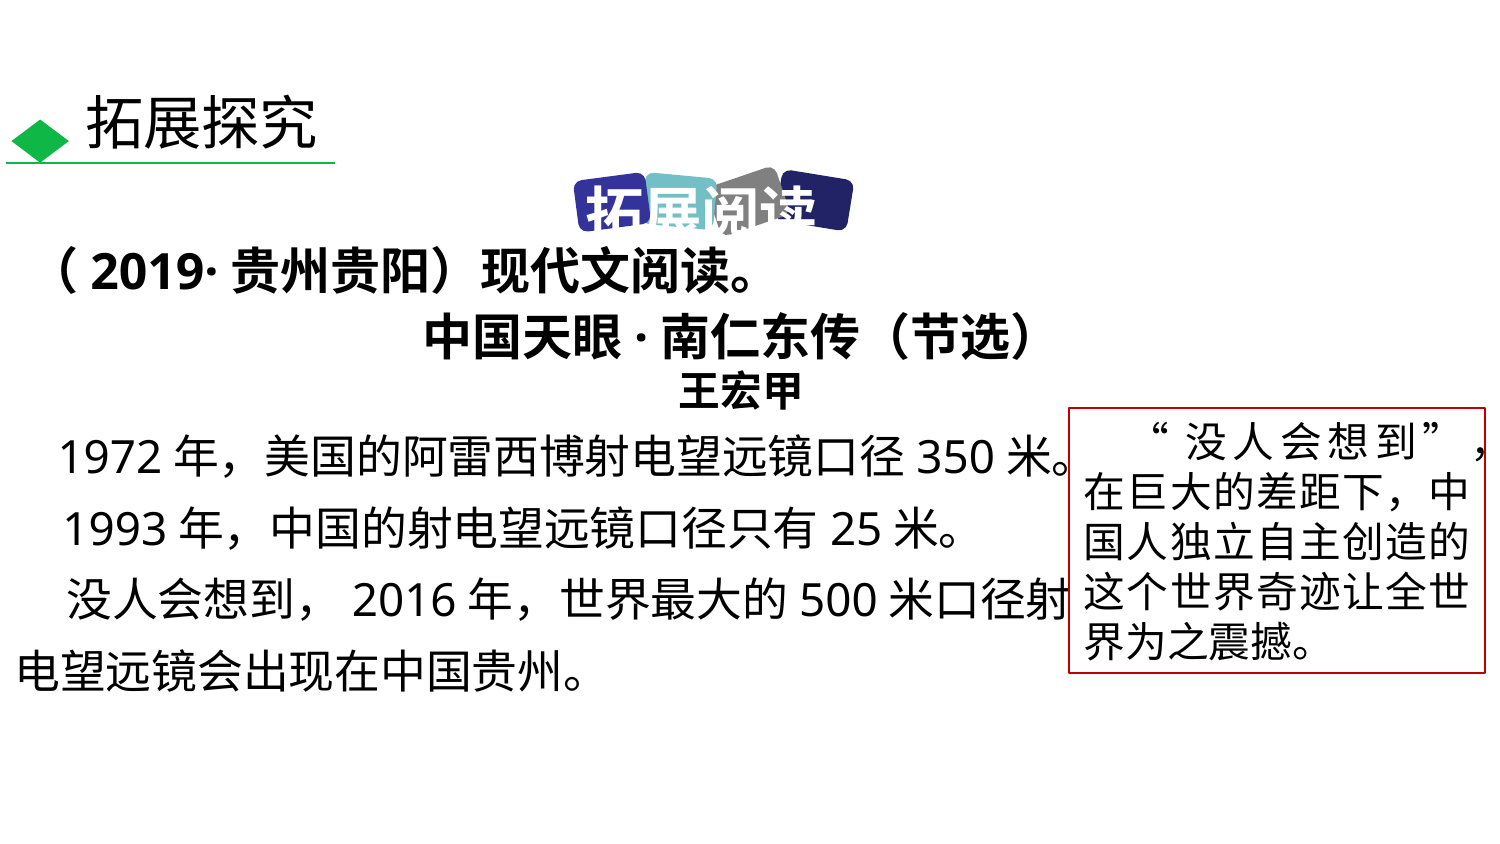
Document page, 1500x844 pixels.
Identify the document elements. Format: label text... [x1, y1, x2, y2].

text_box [5, 79, 336, 166]
text_box （2019·贵州贵阳）现代文阅读。 [13, 232, 796, 307]
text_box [575, 174, 851, 228]
text_box 拓展阅读 [570, 150, 857, 255]
text_box 中国天眼·南仁东传（节选） 王宏甲 [366, 297, 1117, 423]
text_box 1972年，美国的阿雷西博射电望远镜口径350米。 1993年，中国的射电望远镜口径只有25米。 没人会想到，2016年，世界最大的500米口径射电望远镜会出现在中国贵州。 [0, 404, 1105, 705]
text_box “没人会想到”，在巨大的差距下，中国人独立自主创造的这个世界奇迹让全世界为之震撼。 [1068, 408, 1486, 674]
